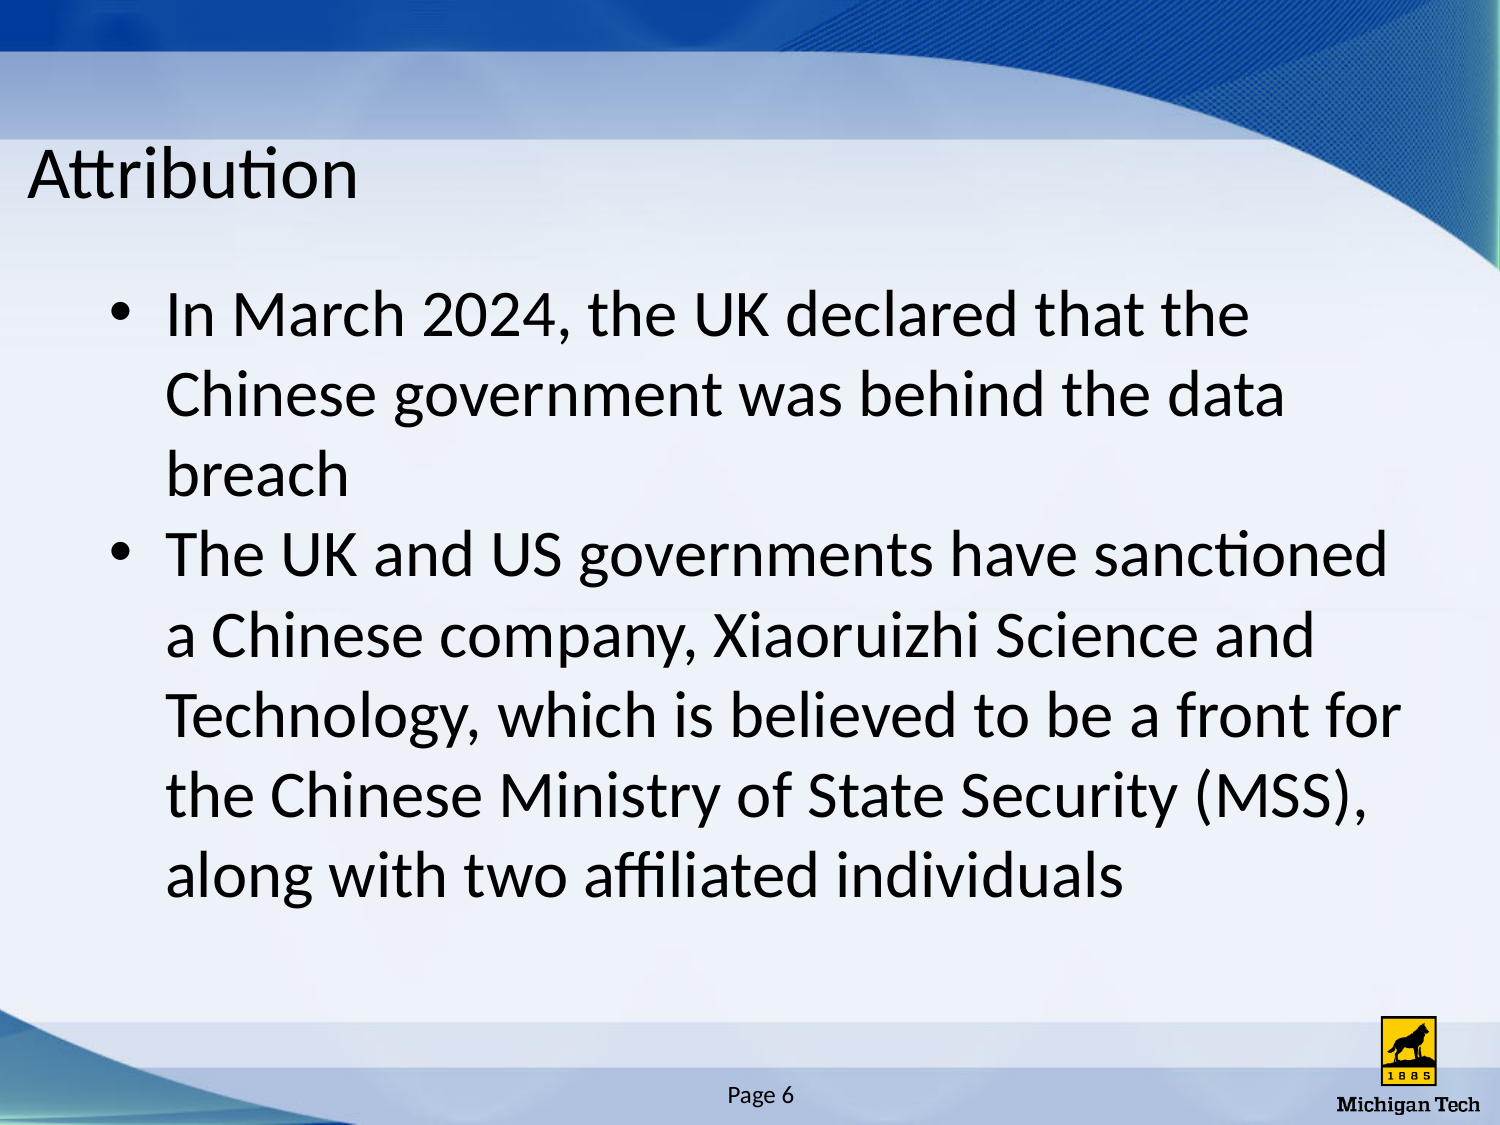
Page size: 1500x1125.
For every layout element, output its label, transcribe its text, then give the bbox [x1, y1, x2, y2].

picture [0, 0, 1500, 1125]
title Attribution [12, 75, 1263, 263]
list In March 2024, the UK declared that the Chinese government was behind the data breach The UK and US governments have sanctioned a Chinese company, Xiaoruizhi Science and Technology, which is believed to be a front for the Chinese Ministry of State Security (MSS), along with two affiliated individuals [75, 262, 1425, 1063]
